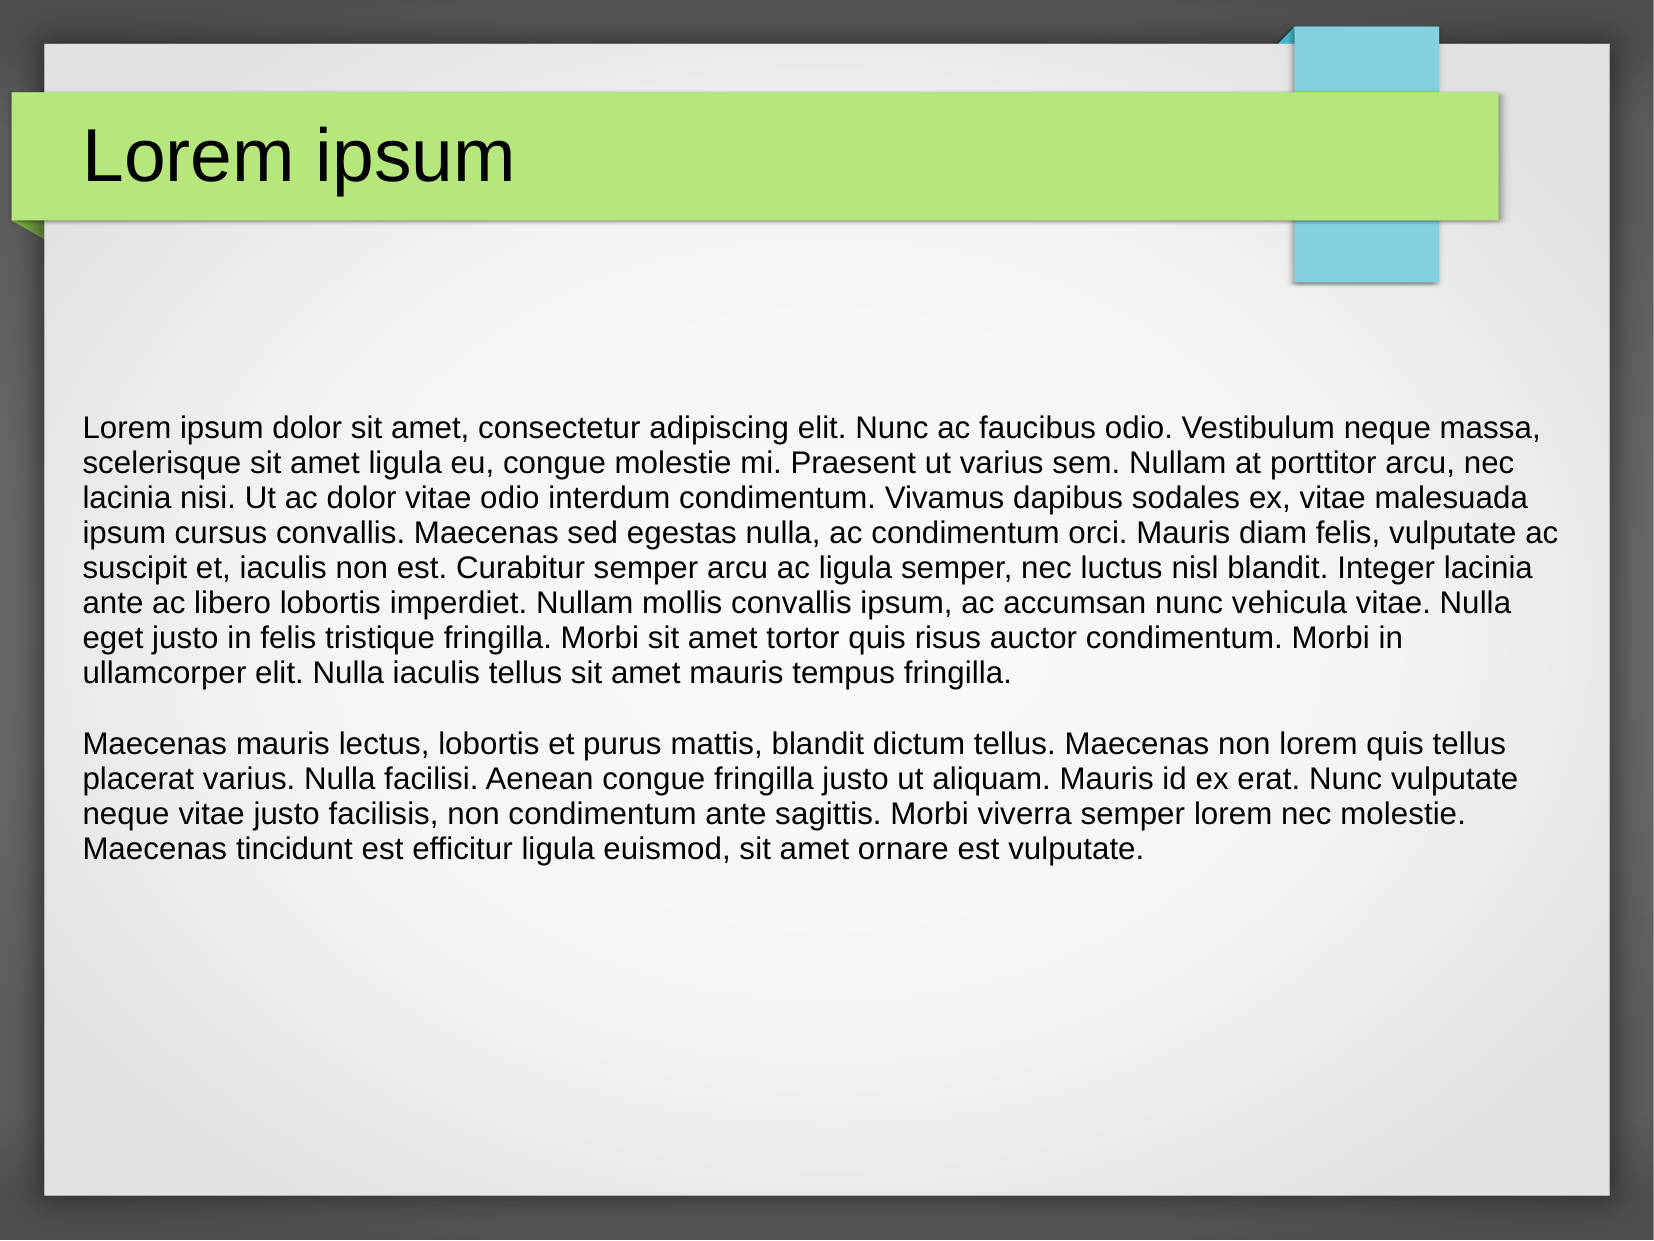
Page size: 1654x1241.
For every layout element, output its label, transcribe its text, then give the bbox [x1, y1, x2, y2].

picture [0, 0, 1654, 1240]
subtitle Lorem ipsum dolor sit amet, consectetur adipiscing elit. Nunc ac faucibus odio. Vestibulum neque massa, scelerisque sit amet ligula eu, congue molestie mi. Praesent ut varius sem. Nullam at porttitor arcu, nec lacinia nisi. Ut ac dolor vitae odio interdum condimentum. Vivamus dapibus sodales ex, vitae malesuada ipsum cursus convallis. Maecenas sed egestas nulla, ac condimentum orci. Mauris diam felis, vulputate ac suscipit et, iaculis non est. Curabitur semper arcu ac ligula semper, nec luctus nisl blandit. Integer lacinia ante ac libero lobortis imperdiet. Nullam mollis convallis ipsum, ac accumsan nunc vehicula vitae. Nulla eget justo in felis tristique fringilla. Morbi sit amet tortor quis risus auctor condimentum. Morbi in ullamcorper elit. Nulla iaculis tellus sit amet mauris tempus fringilla. Maecenas mauris lectus, lobortis et purus mattis, blandit dictum tellus. Maecenas non lorem quis tellus placerat varius. Nulla facilisi. Aenean congue fringilla justo ut aliquam. Mauris id ex erat. Nunc vulputate neque vitae justo facilisis, non condimentum ante sagittis. Morbi viverra semper lorem nec molestie. Maecenas tincidunt est efficitur ligula euismod, sit amet ornare est vulputate. [82, 295, 1571, 1015]
title Lorem ipsum [82, 94, 1264, 213]
